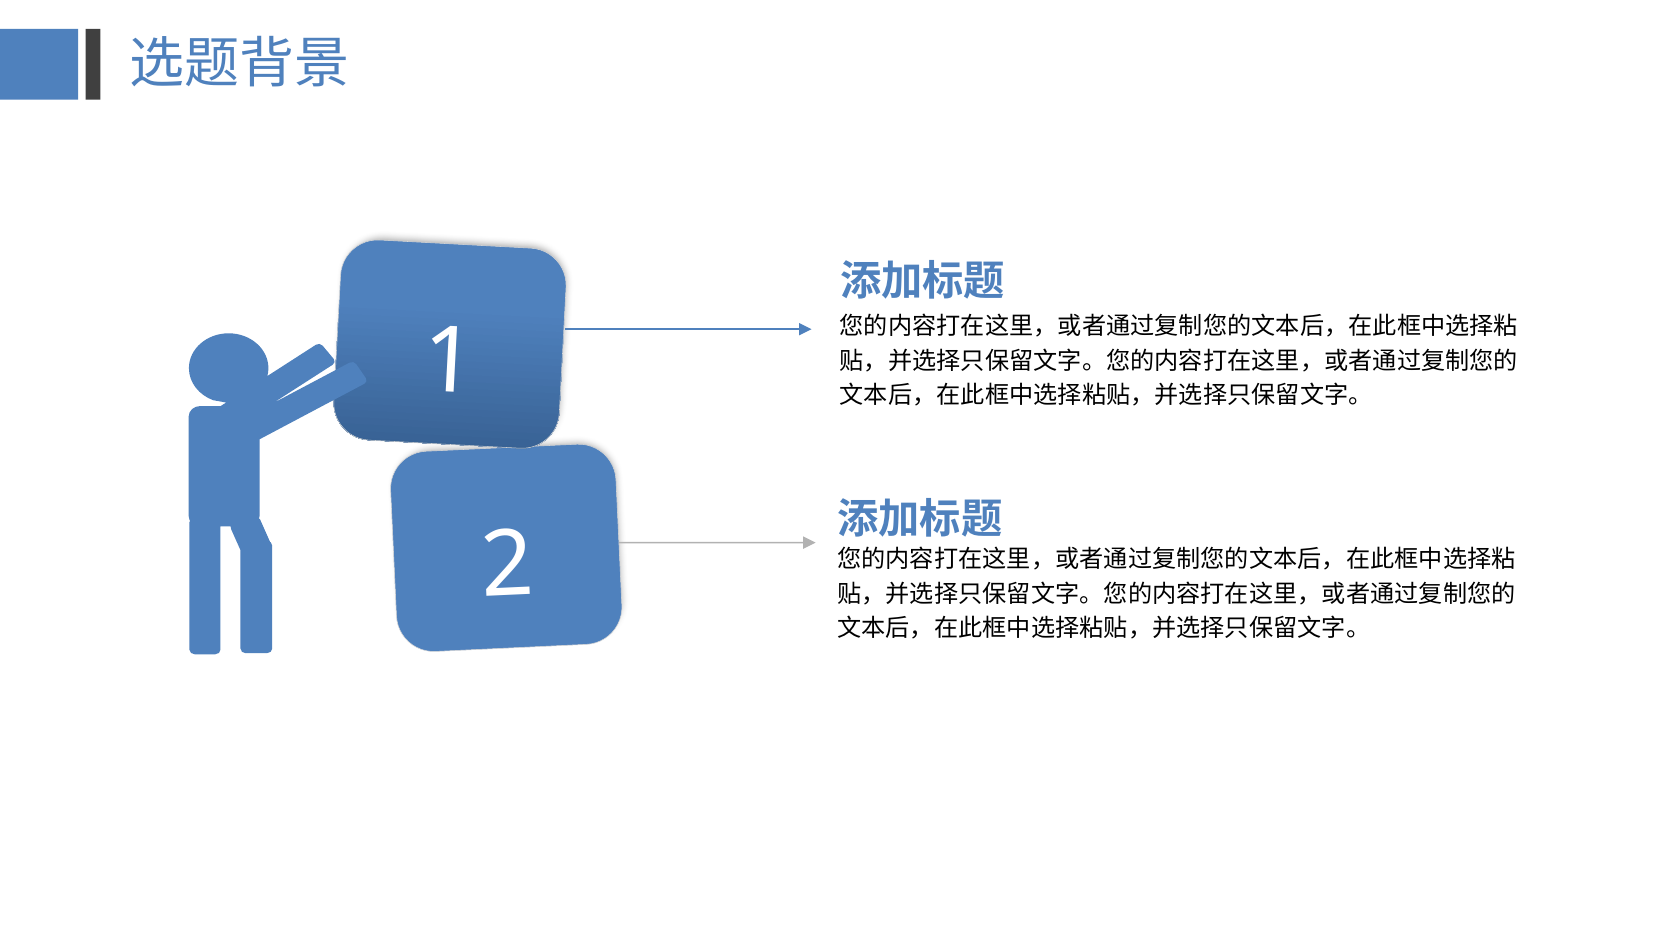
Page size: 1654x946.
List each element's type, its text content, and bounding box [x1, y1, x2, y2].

text_box 1 [333, 240, 567, 449]
text_box 您的内容打在这里，或者通过复制您的文本后，在此框中选择粘贴，并选择只保留文字。您的内容打在这里，或者通过复制您的文本后，在此框中选择粘贴，并选择只保留文字。 [837, 537, 1517, 680]
text_box 2 [390, 444, 622, 652]
text_box [186, 331, 369, 657]
text_box 您的内容打在这里，或者通过复制您的文本后，在此框中选择粘贴，并选择只保留文字。您的内容打在这里，或者通过复制您的文本后，在此框中选择粘贴，并选择只保留文字。 [839, 304, 1520, 447]
text_box 添加标题 [837, 472, 1428, 546]
text_box 添加标题 [839, 235, 1431, 309]
title 选题背景 [0, 20, 976, 111]
